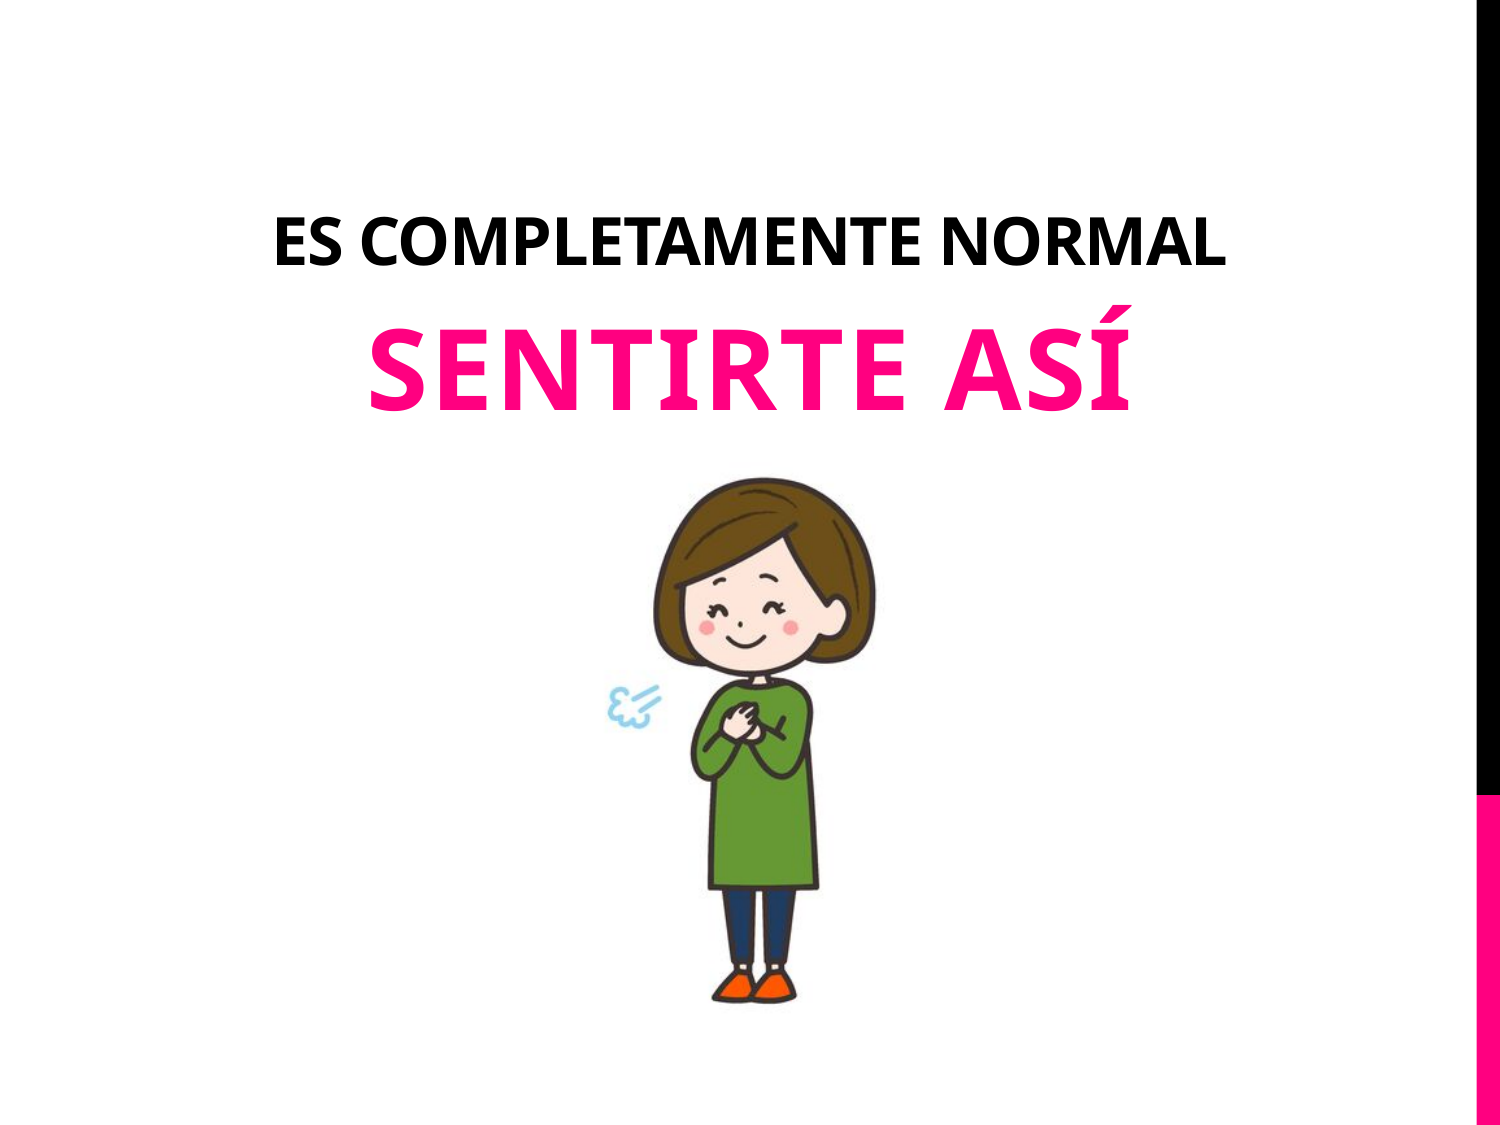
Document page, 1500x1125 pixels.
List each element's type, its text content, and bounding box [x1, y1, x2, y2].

title Es completamente Normal [112, 147, 1388, 330]
subtitle Sentirte así [187, 330, 1313, 443]
picture [542, 442, 958, 1027]
